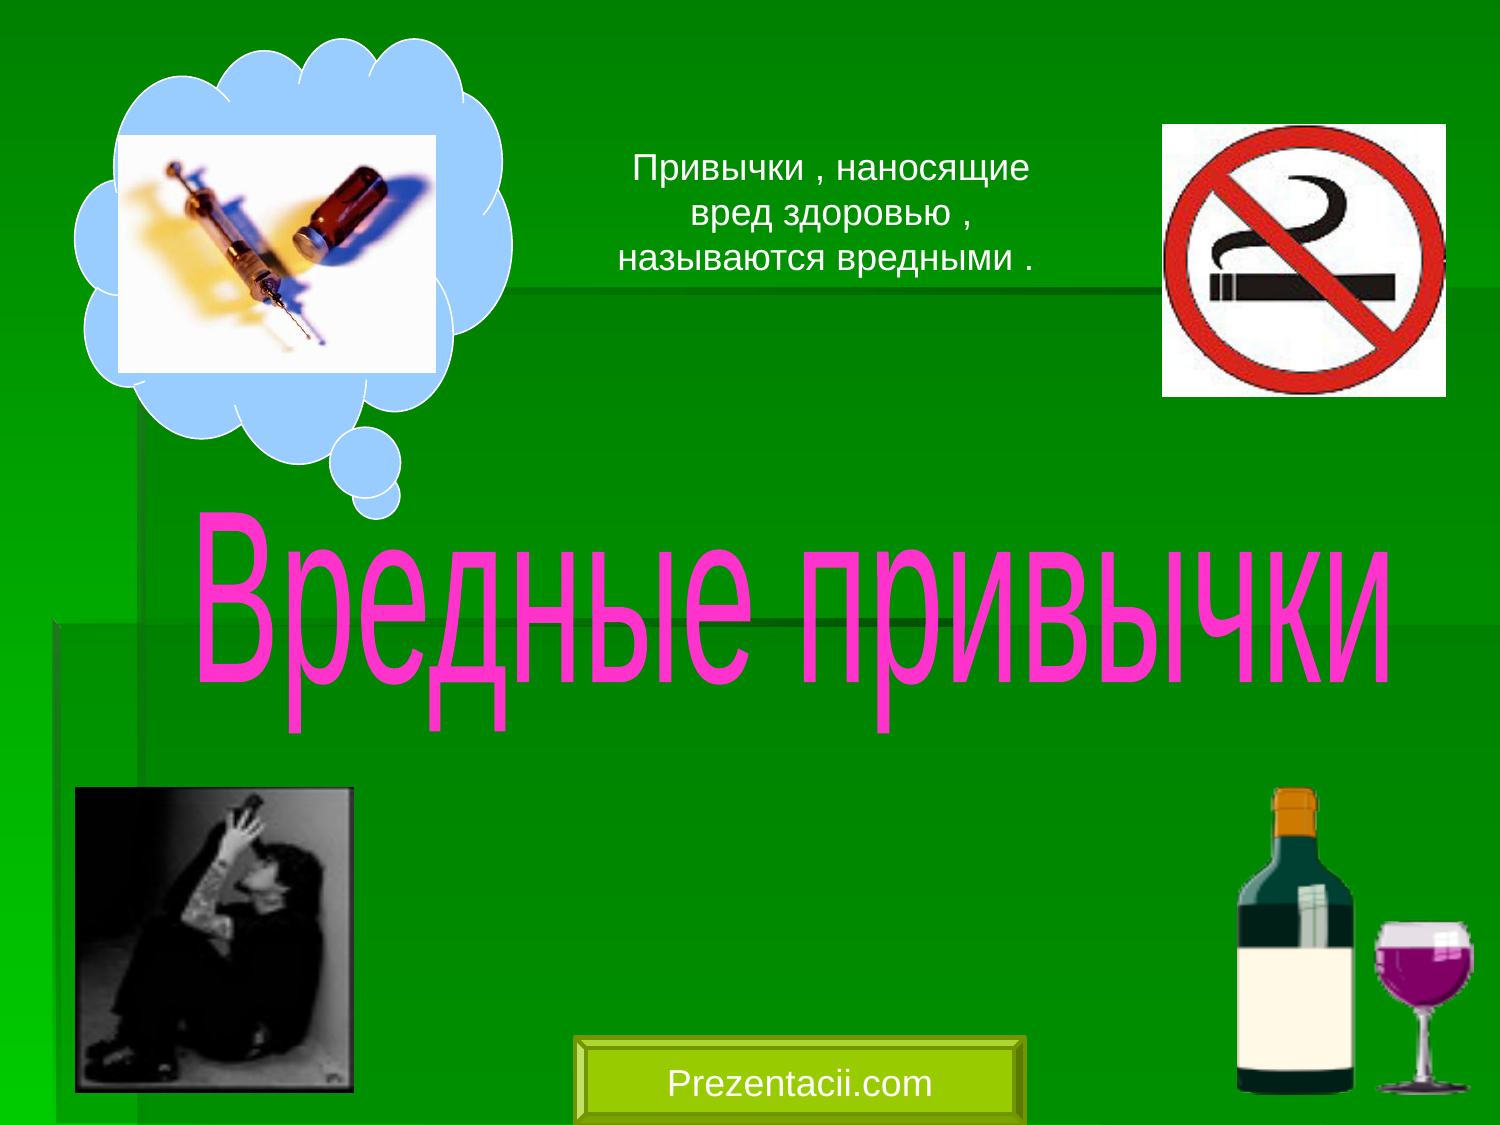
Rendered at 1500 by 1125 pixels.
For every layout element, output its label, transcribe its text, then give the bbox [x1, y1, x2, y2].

text_box Prezentacii.com [573, 1035, 1027, 1125]
picture [1162, 124, 1446, 398]
picture [1237, 787, 1474, 1095]
text_box Привычки , наносящие вред здоровью , называются вредными . [574, 135, 1088, 331]
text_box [74, 37, 513, 463]
picture [74, 787, 355, 1093]
